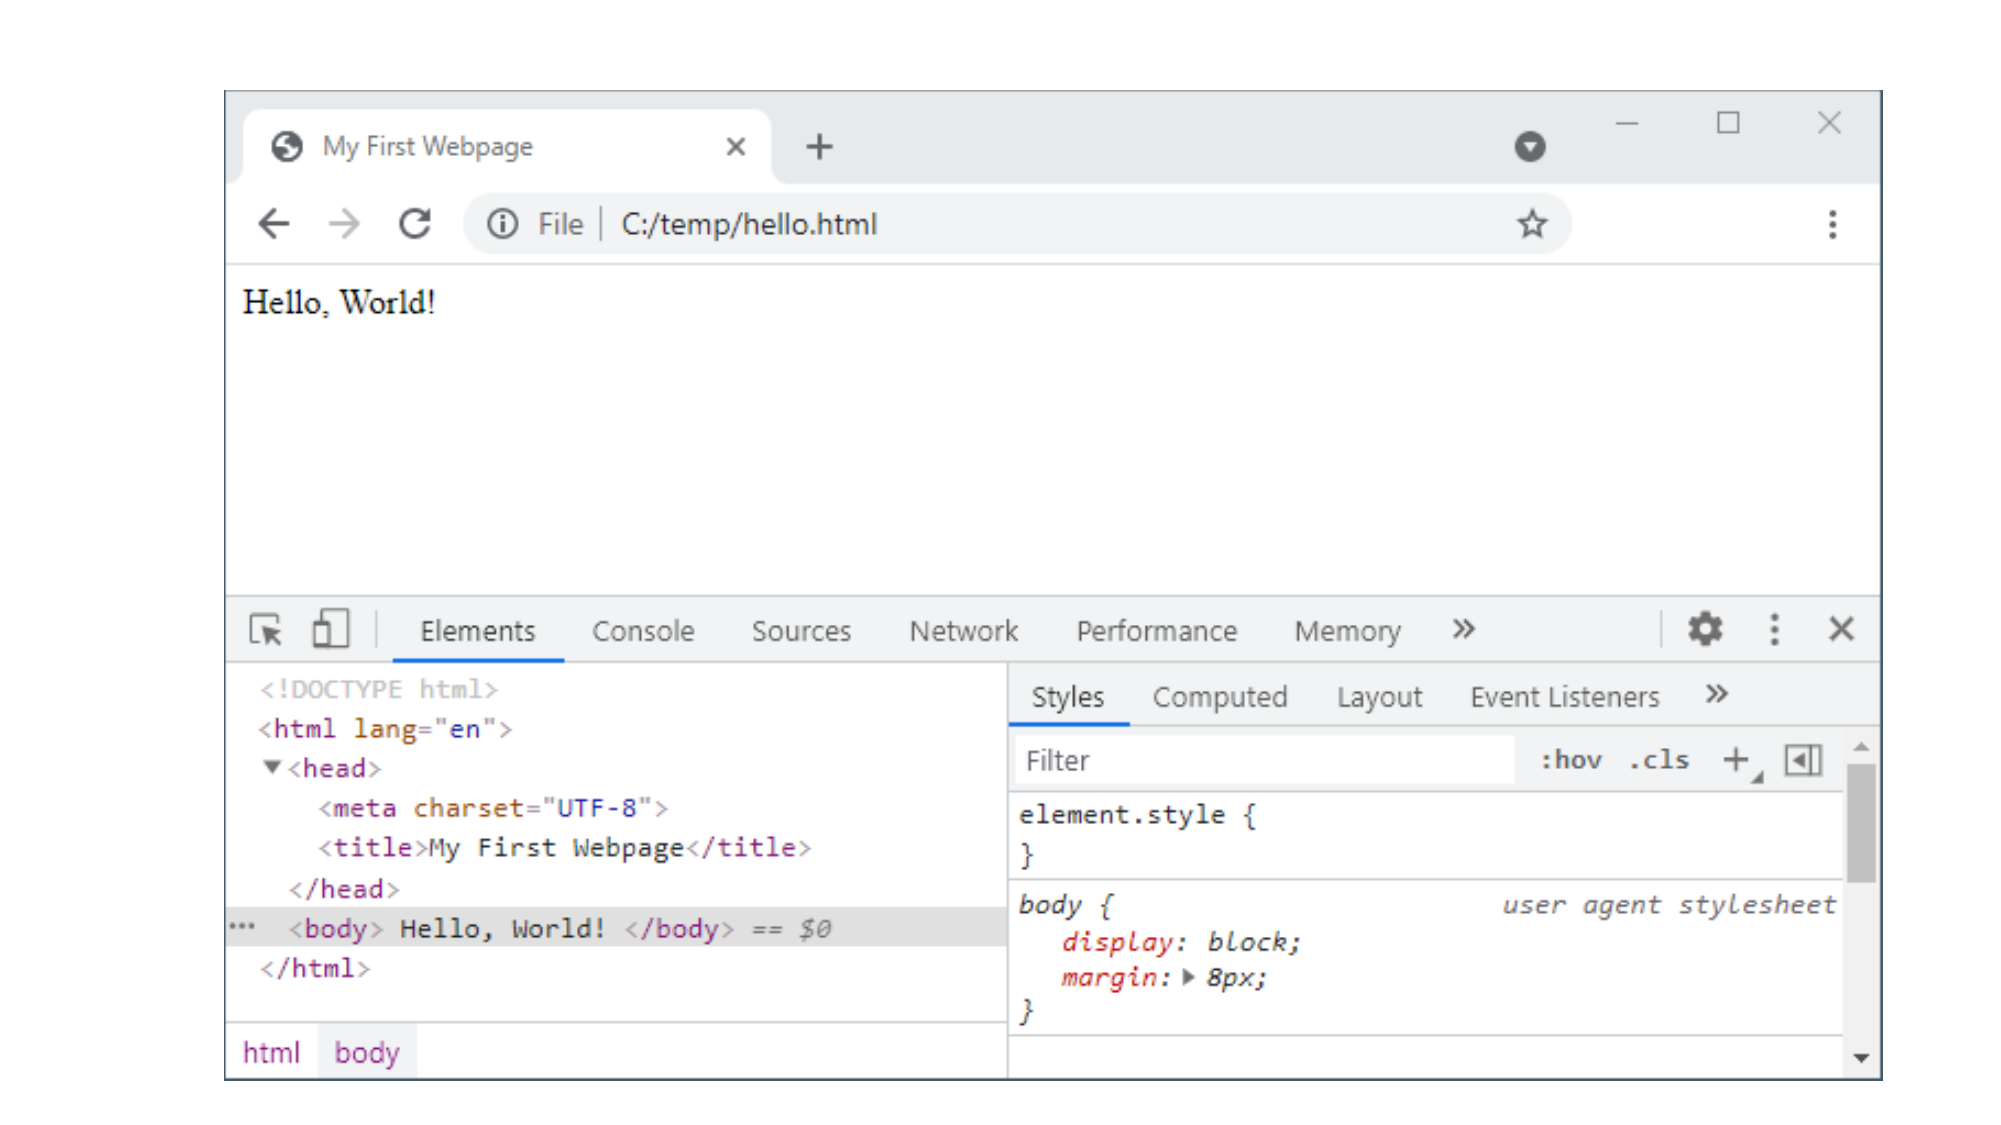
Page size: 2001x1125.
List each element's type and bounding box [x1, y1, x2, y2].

picture [224, 90, 1883, 1081]
